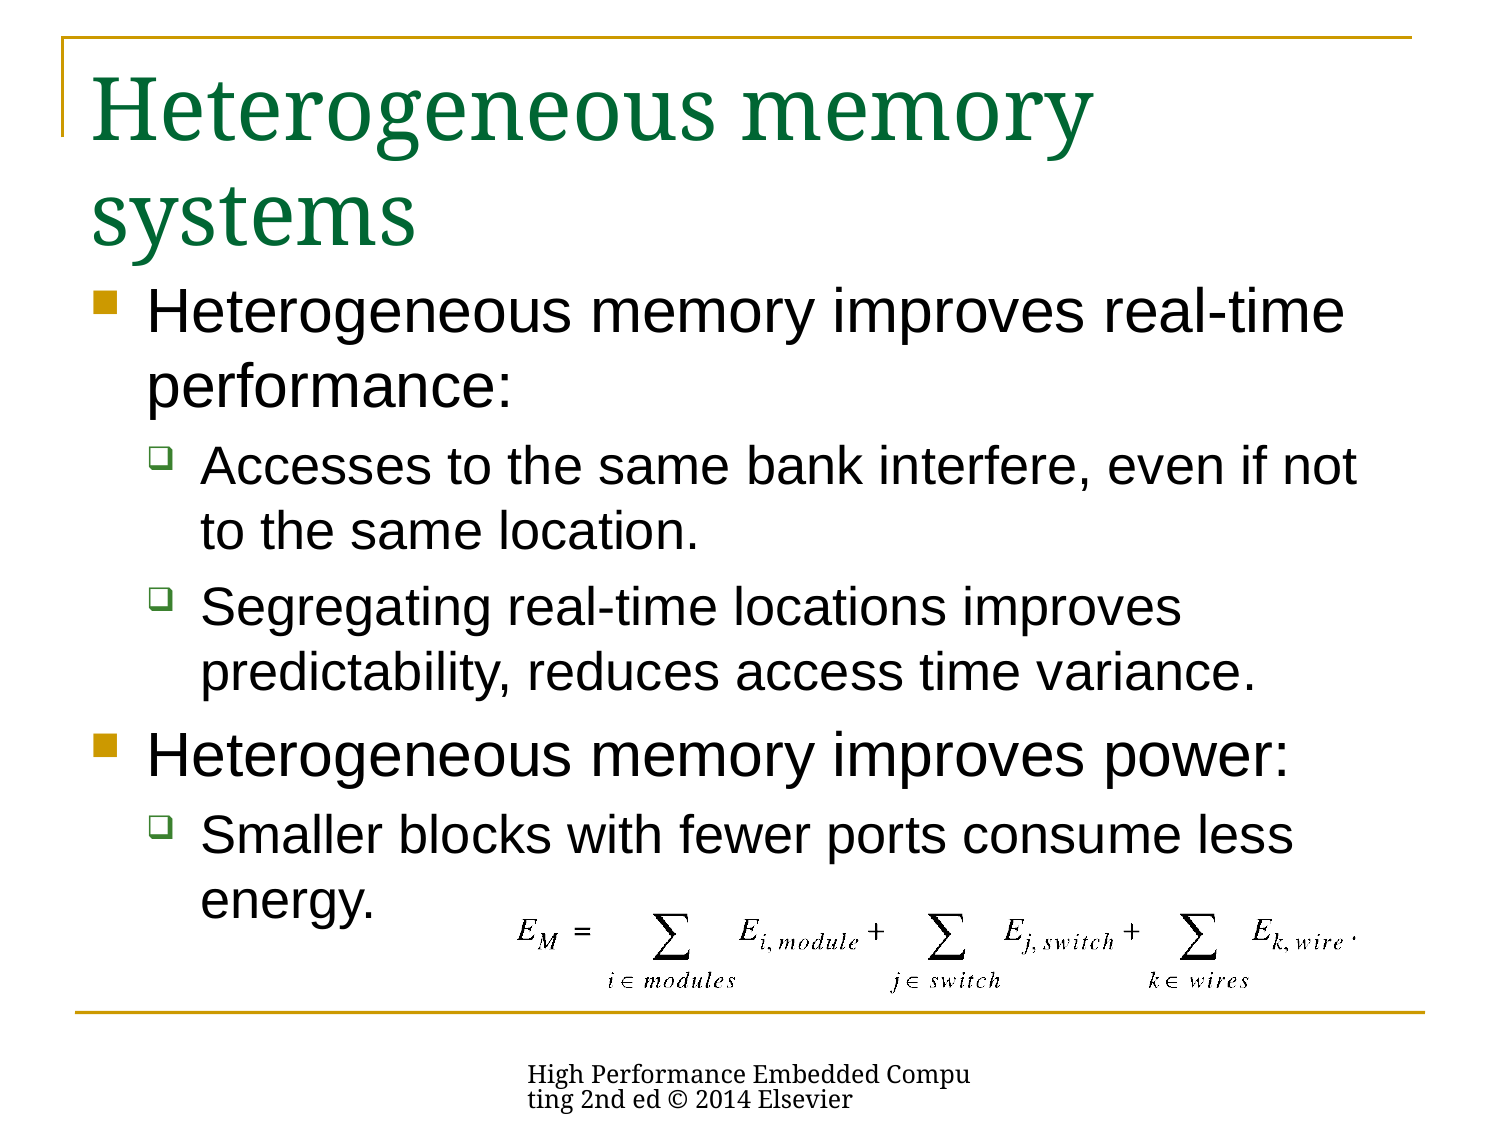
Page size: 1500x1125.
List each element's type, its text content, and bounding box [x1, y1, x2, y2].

title Heterogeneous memory systems [75, 45, 1425, 233]
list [499, 881, 1388, 1004]
footer High Performance Embedded Computing 2nd ed © 2014 Elsevier [512, 1025, 988, 1100]
list Heterogeneous memory improves real-time performance: Accesses to the same bank interfere, even if not to the same location. Segregating real-time locations improves predictability, reduces access time variance. Heterogeneous memory improves power: Smaller blocks with fewer ports consume less energy. [75, 262, 1425, 1006]
